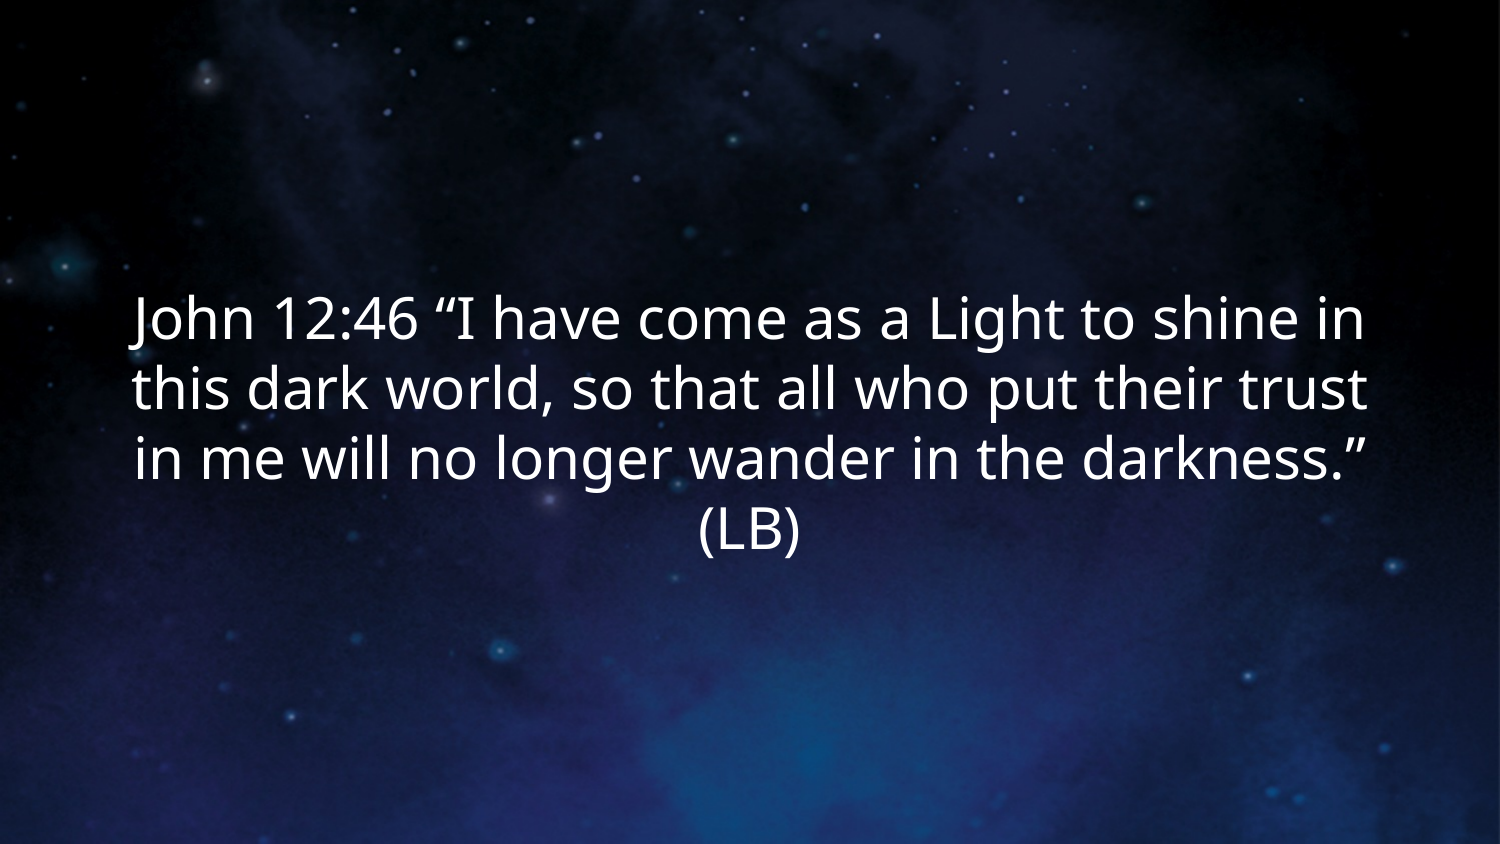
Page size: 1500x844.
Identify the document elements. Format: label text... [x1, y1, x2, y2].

picture [0, 0, 1500, 844]
title John 12:46 “I have come as a Light to shine in this dark world, so that all who put their trust in me will no longer wander in the darkness.” (LB) [112, 330, 1388, 512]
